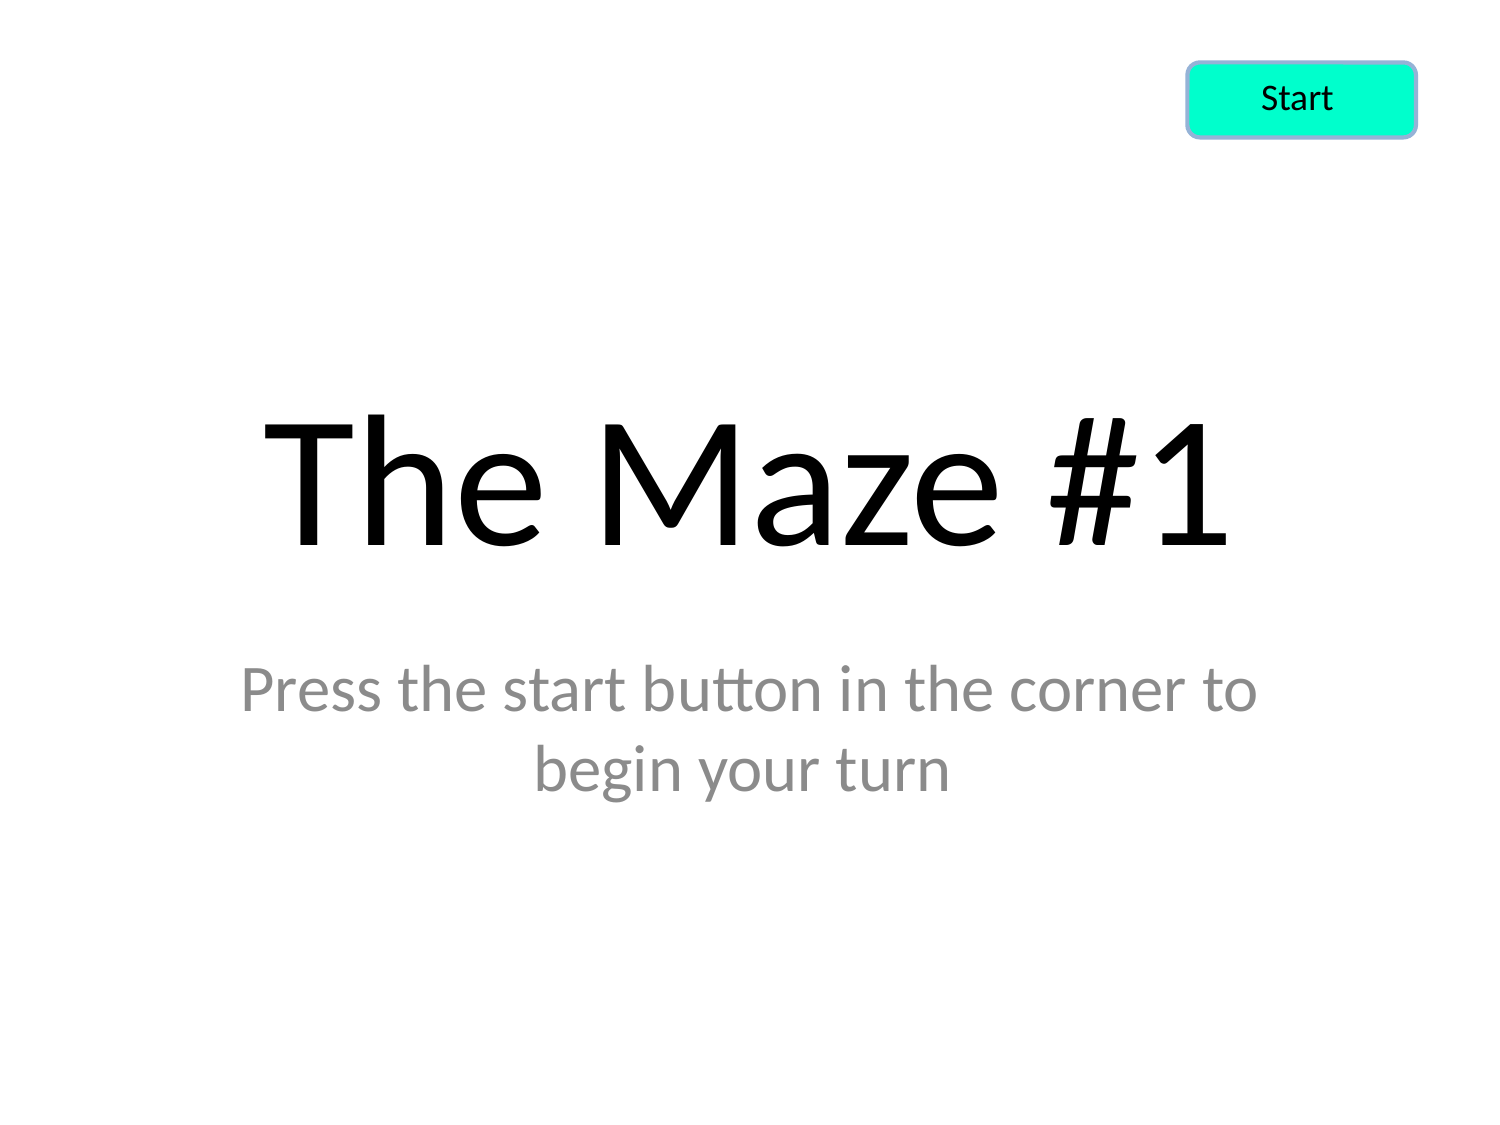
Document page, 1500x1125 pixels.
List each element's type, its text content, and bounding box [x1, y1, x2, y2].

title The Maze #1 [112, 349, 1388, 591]
text_box Start [1195, 65, 1408, 125]
text_box [1185, 60, 1419, 140]
subtitle Press the start button in the corner to begin your turn [225, 637, 1275, 925]
